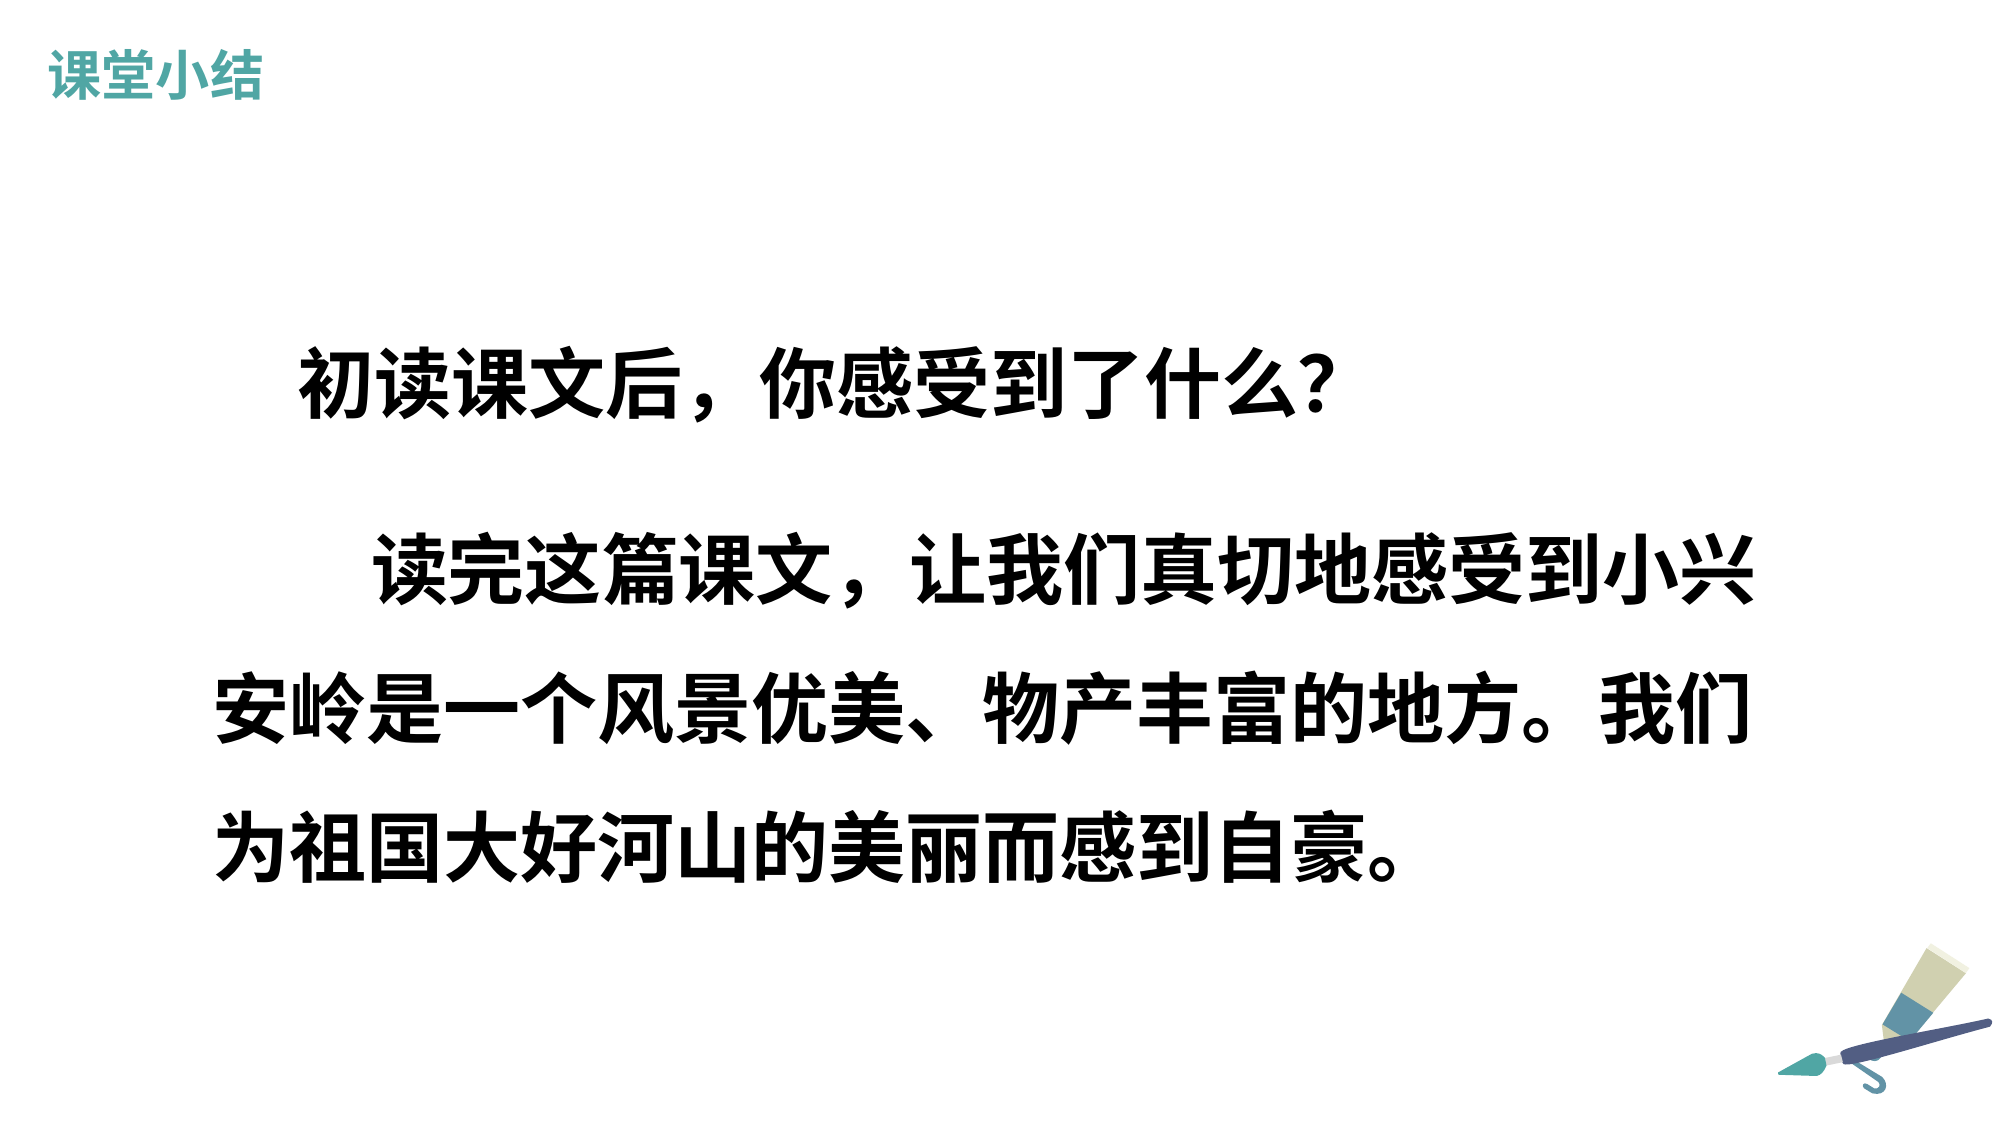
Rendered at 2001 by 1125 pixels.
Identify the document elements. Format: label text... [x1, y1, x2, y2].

text_box 读完这篇课文，让我们真切地感受到小兴安岭是一个风景优美、物产丰富的地方。我们为祖国大好河山的美丽而感到自豪。 [192, 465, 1807, 902]
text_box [1811, 945, 1974, 1125]
text_box 初读课文后，你感受到了什么？ [277, 279, 1447, 438]
text_box 课堂小结 [32, 33, 347, 114]
